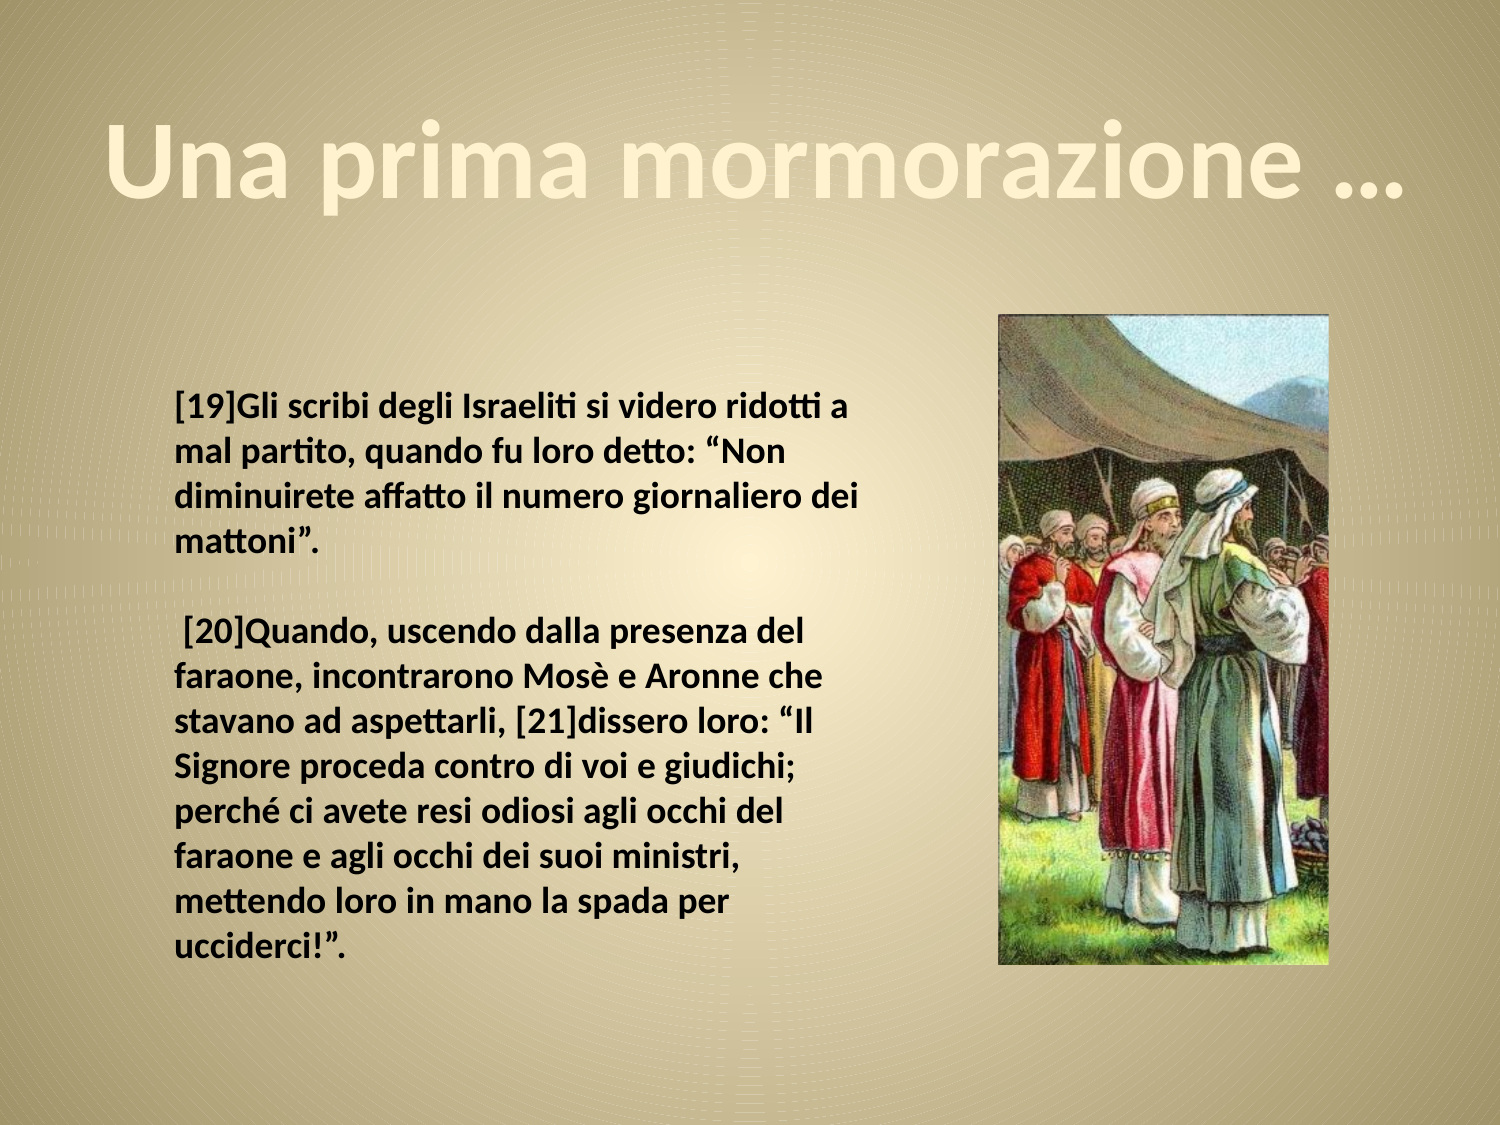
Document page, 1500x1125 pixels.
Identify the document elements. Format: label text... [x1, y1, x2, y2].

picture [997, 314, 1330, 965]
text_box [19]Gli scribi degli Israeliti si videro ridotti a mal partito, quando fu loro detto: “Non diminuirete affatto il numero giornaliero dei mattoni”. [20]Quando, uscendo dalla presenza del faraone, incontrarono Mosè e Aronne che stavano ad aspettarli, [21]dissero loro: “Il Signore proceda contro di voi e giudichi; perché ci avete resi odiosi agli occhi del faraone e agli occhi dei suoi ministri, mettendo loro in mano la spada per ucciderci!”. [159, 373, 892, 974]
text_box Una prima mormorazione … [87, 78, 1426, 229]
